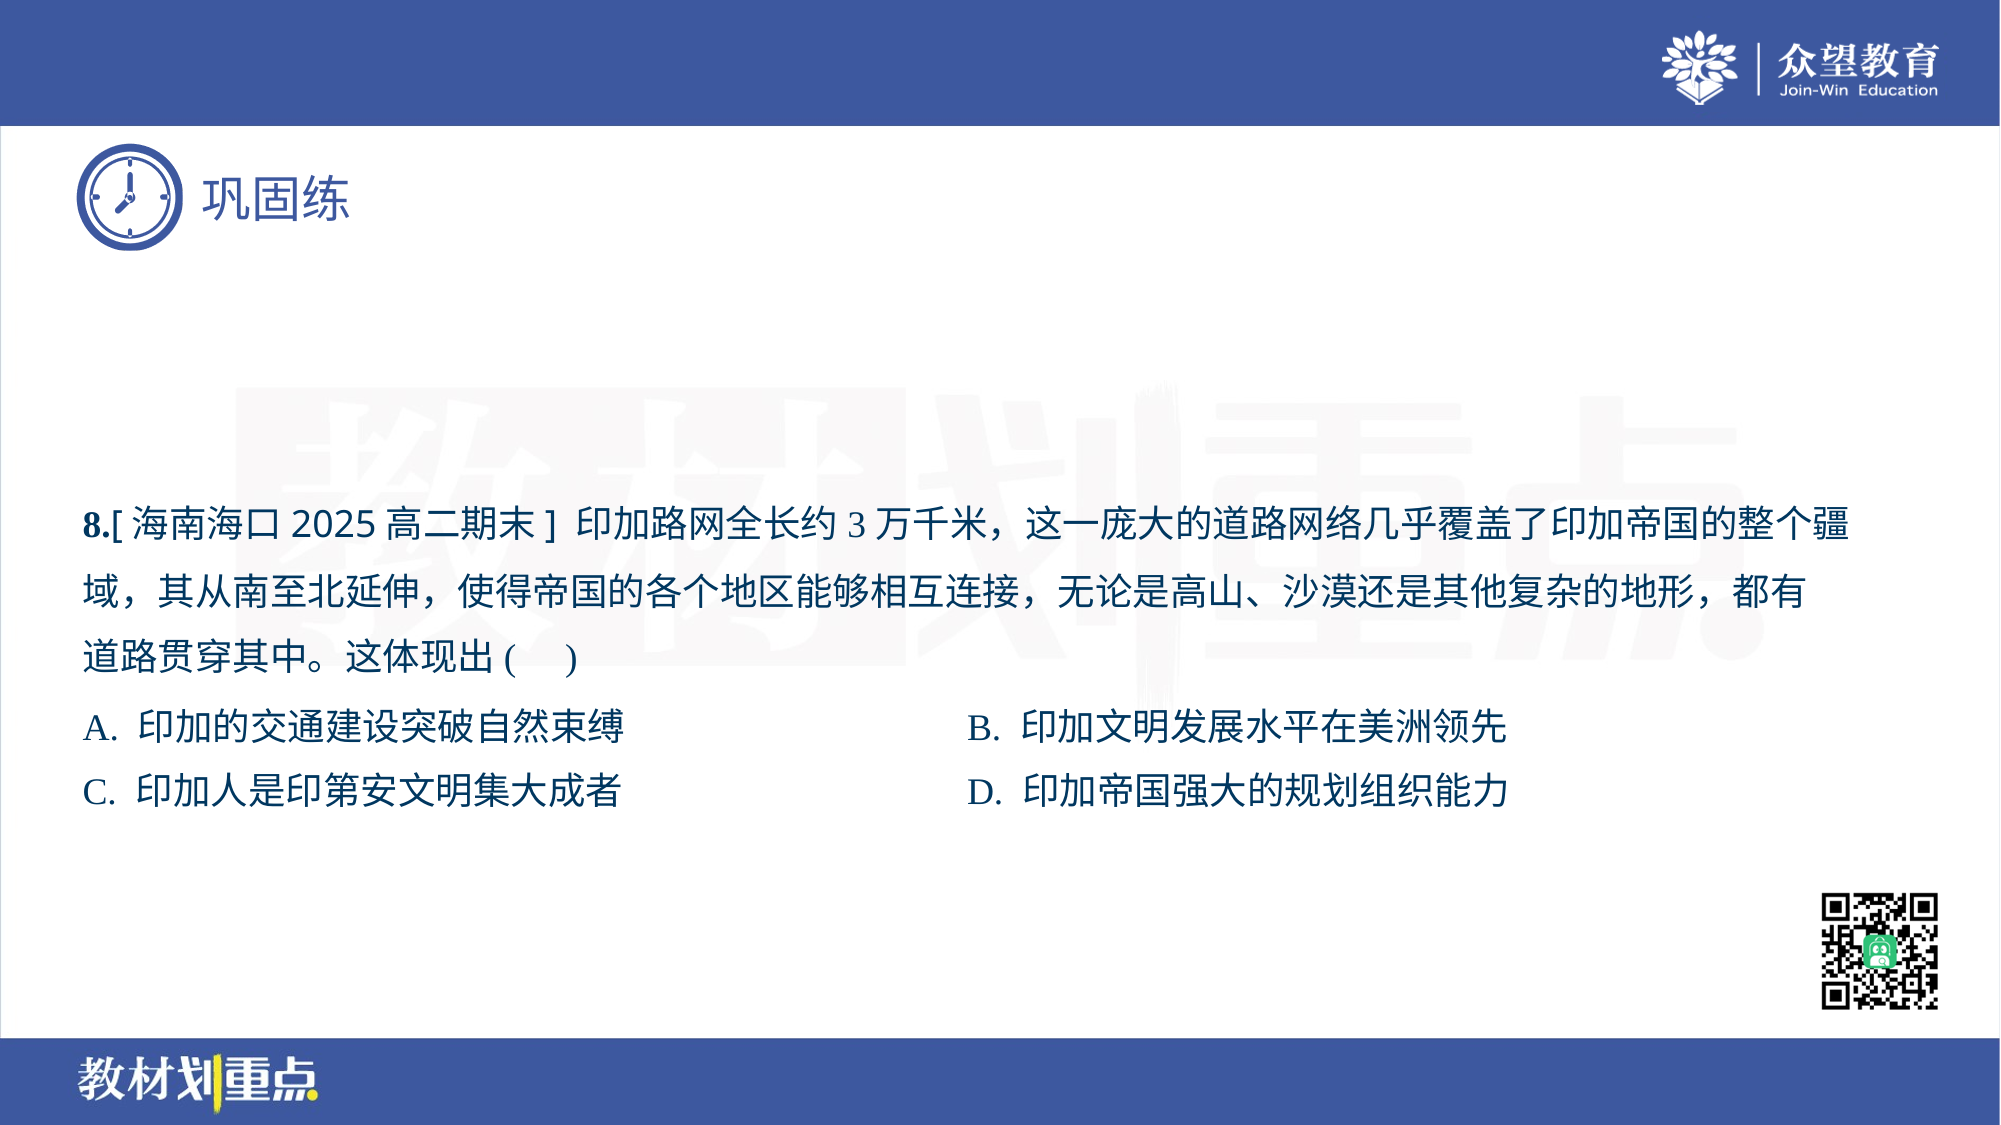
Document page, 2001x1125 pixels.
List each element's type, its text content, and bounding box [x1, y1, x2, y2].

text_box A. 印加的交通建设突破自然束缚 B. 印加文明发展水平在美洲领先 C. 印加人是印第安文明集大成者 D. 印加帝国强大的规划组织能力 [82, 678, 1817, 806]
text_box 8.[海南海口2025高二期末] 印加路网全长约3万千米，这一庞大的道路网络几乎覆盖了印加帝国的整个疆 域，其从南至北延伸，使得帝国的各个地区能够相互连接，无论是高山、沙漠还是其他复杂的地形，都有 道路贯穿其中。这体现出( ) [82, 475, 1817, 671]
picture [0, 0, 2000, 1125]
